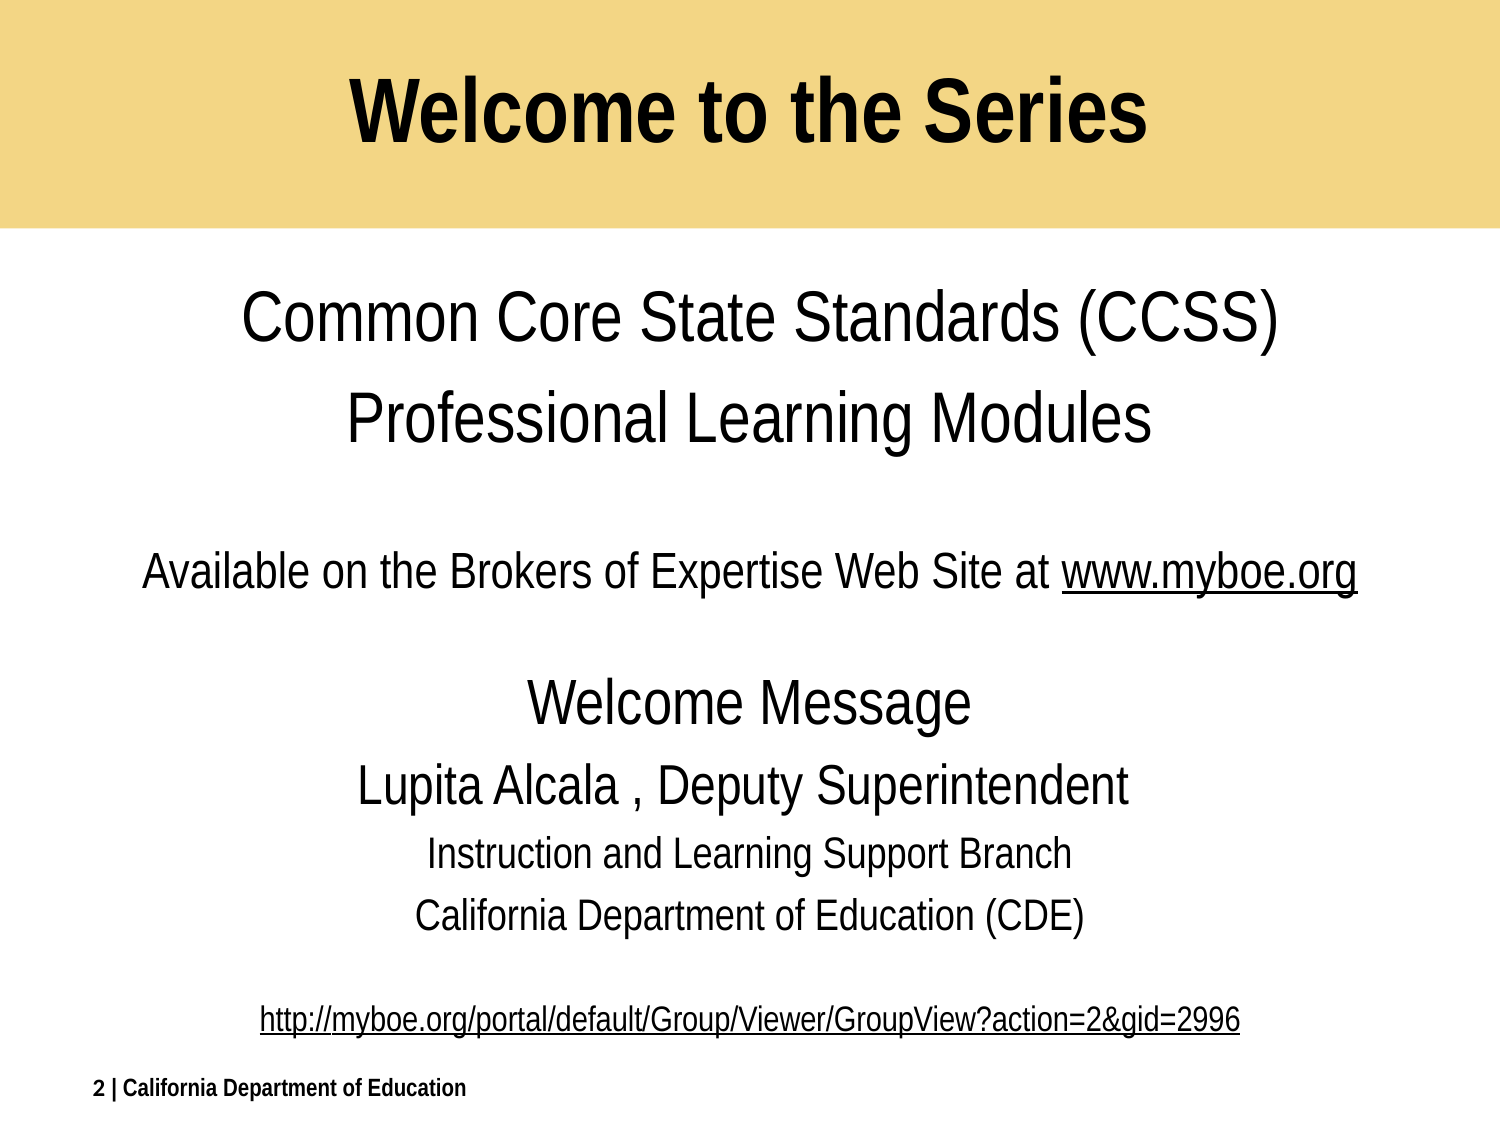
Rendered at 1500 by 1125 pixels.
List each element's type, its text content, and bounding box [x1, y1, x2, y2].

list Common Core State Standards (CCSS) Professional Learning Modules Available on the Brokers of Expertise Web Site at www.myboe.org Welcome Message Lupita Alcala , Deputy Superintendent Instruction and Learning Support Branch California Department of Education (CDE) http://myboe.org/portal/default/Group/Viewer/GroupView?action=2&gid=2996 [75, 262, 1425, 1054]
slide_number 2 [55, 1064, 121, 1124]
footer | California Department of Education [121, 1064, 699, 1124]
title Welcome to the Series [75, 11, 1425, 200]
